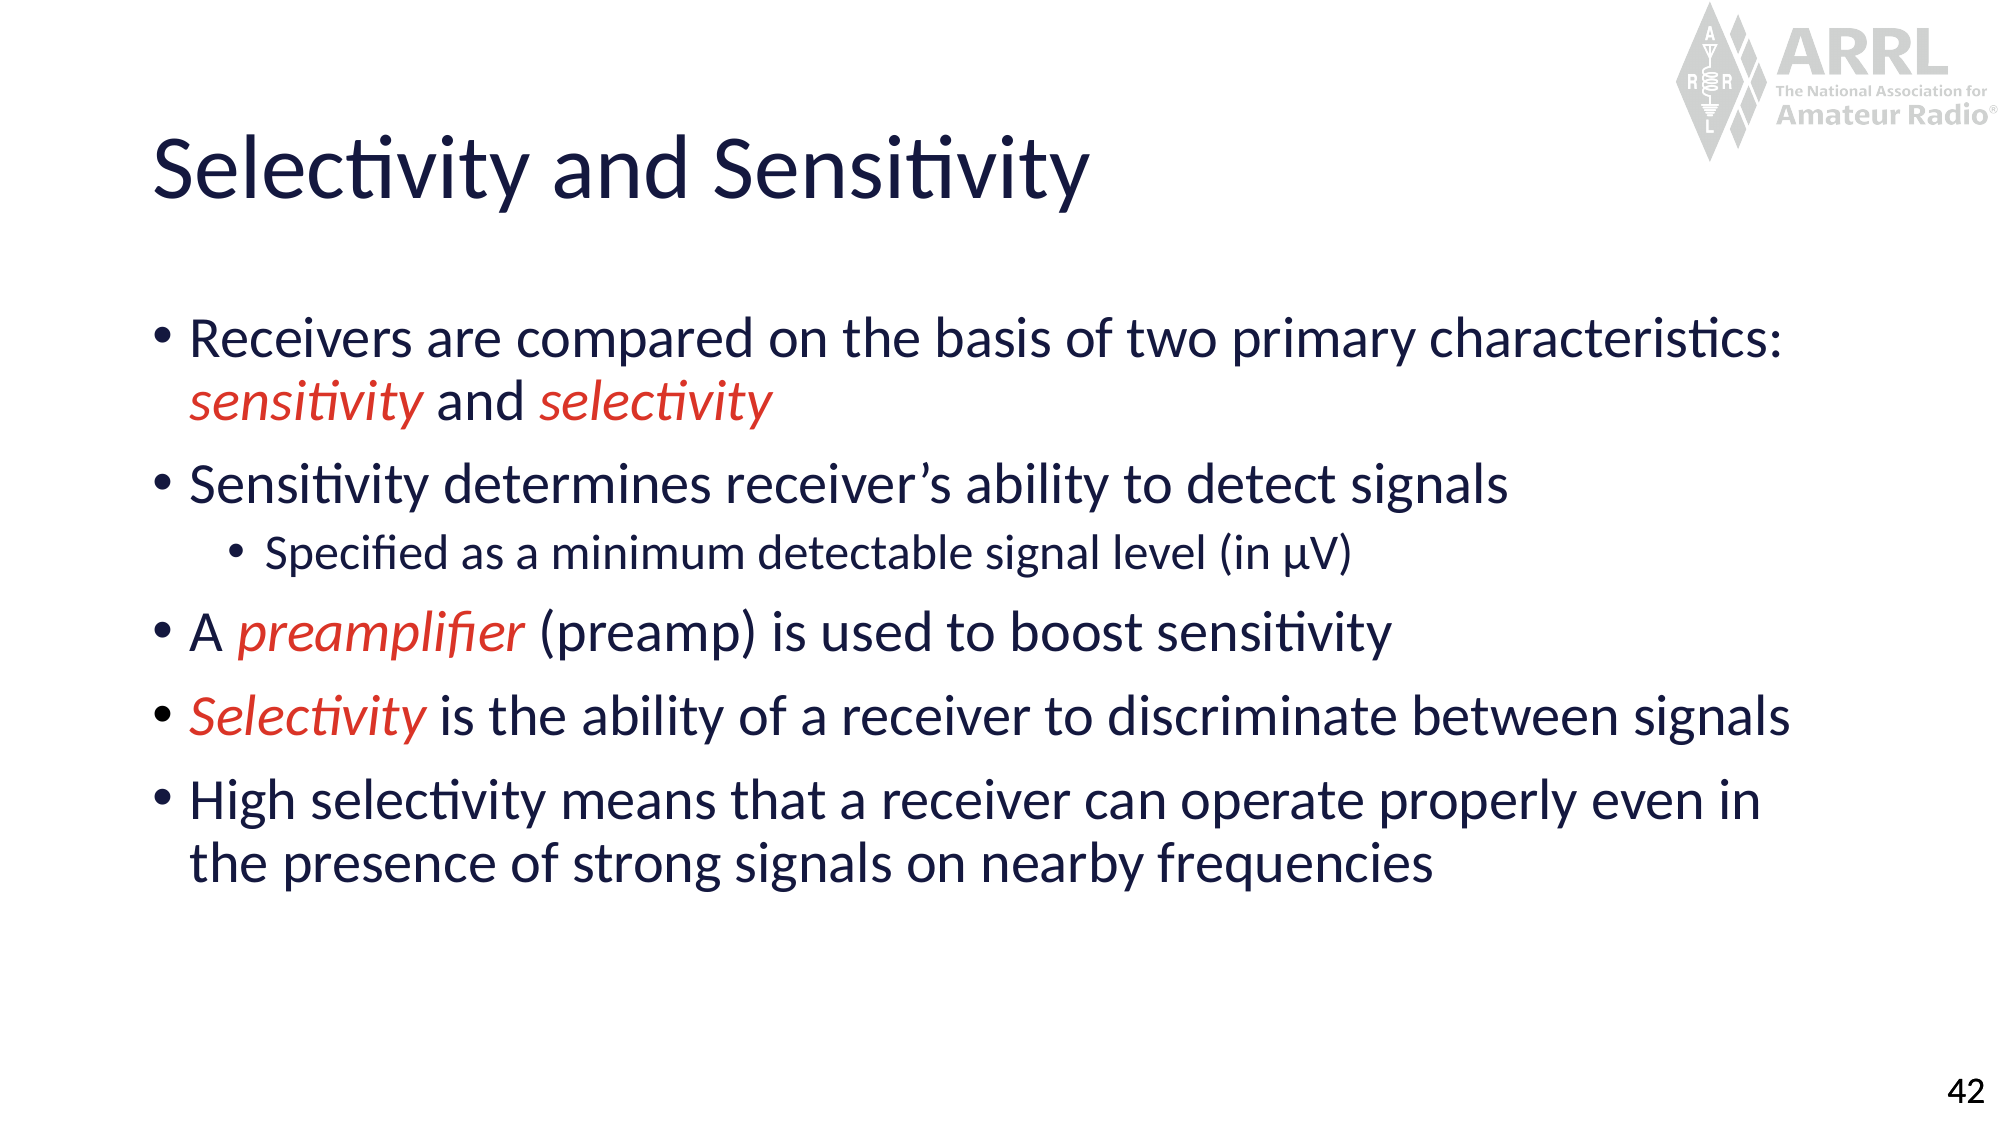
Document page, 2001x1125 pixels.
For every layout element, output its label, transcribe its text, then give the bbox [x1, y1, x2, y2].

picture [1674, 0, 2000, 164]
list Receivers are compared on the basis of two primary characteristics: sensitivity and selectivity Sensitivity determines receiver’s ability to detect signals Specified as a minimum detectable signal level (in µV) A preamplifier (preamp) is used to boost sensitivity Selectivity is the ability of a receiver to discriminate between signals High selectivity means that a receiver can operate properly even in the presence of strong signals on nearby frequencies [137, 299, 1863, 1014]
title Selectivity and Sensitivity [137, 59, 1863, 278]
